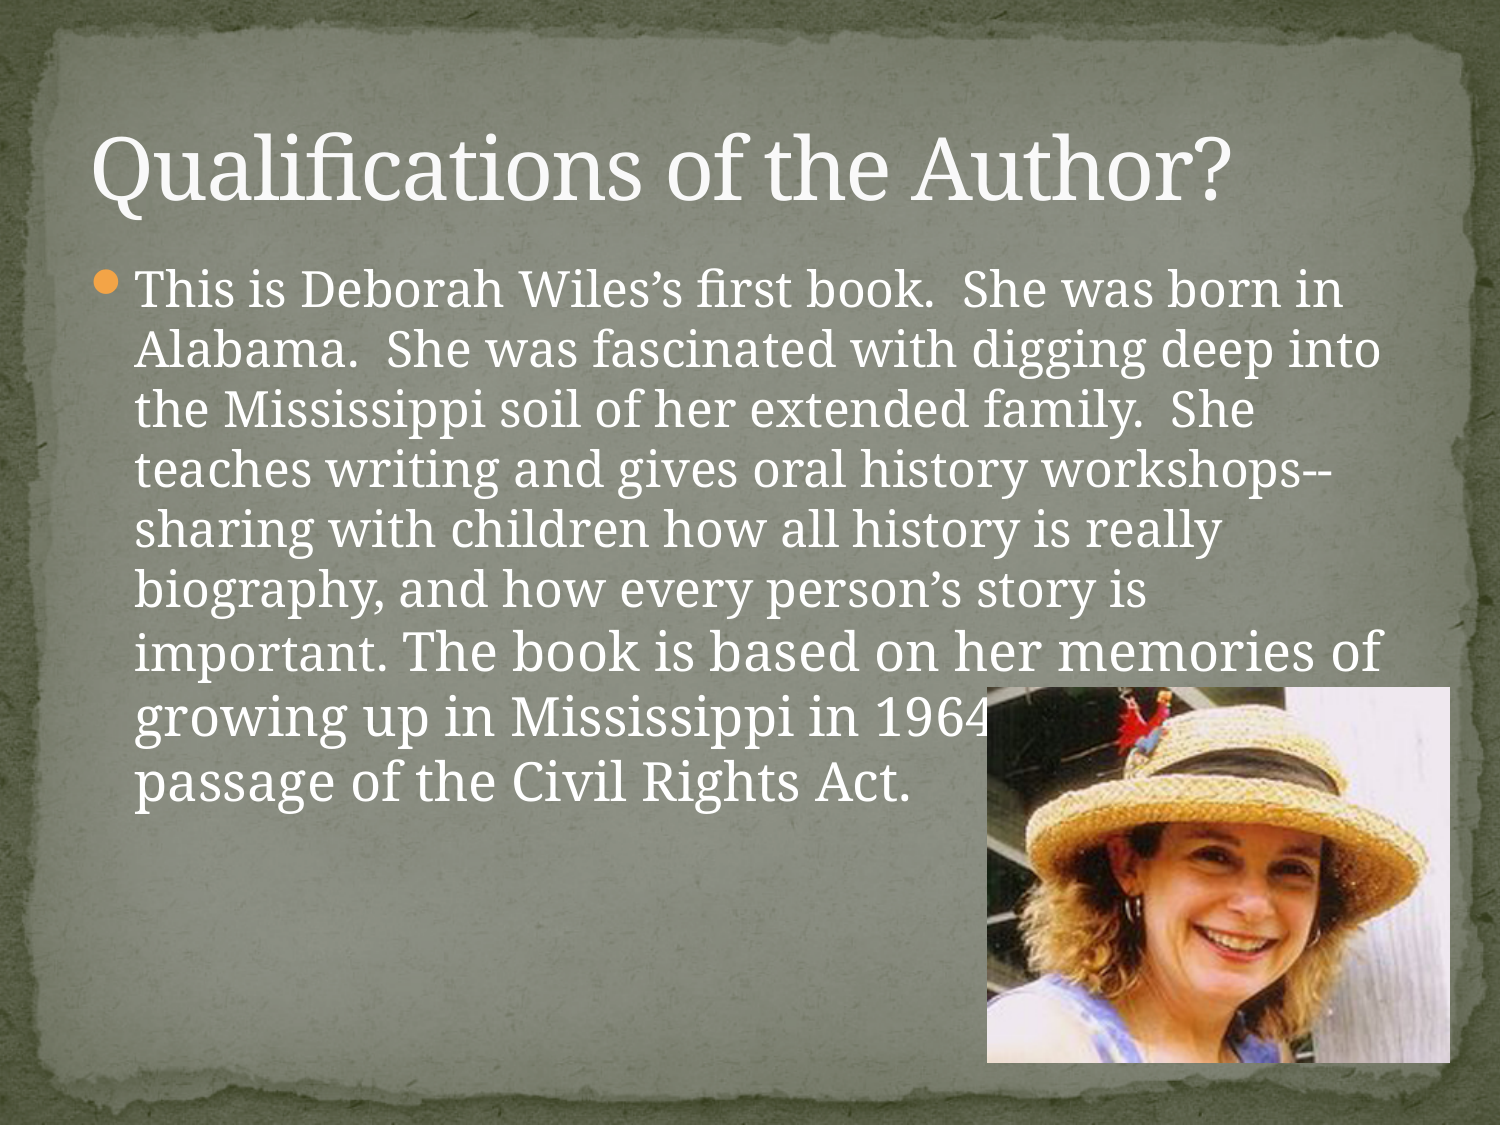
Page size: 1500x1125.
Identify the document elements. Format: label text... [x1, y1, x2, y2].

picture [987, 687, 1450, 1063]
title Qualifications of the Author? [74, 24, 1425, 225]
list This is Deborah Wiles’s first book. She was born in Alabama. She was fascinated with digging deep into the Mississippi soil of her extended family. She teaches writing and gives oral history workshops--sharing with children how all history is really biography, and how every person’s story is important. The book is based on her memories of growing up in Mississippi in 1964, during the passage of the Civil Rights Act. [74, 249, 1426, 1001]
